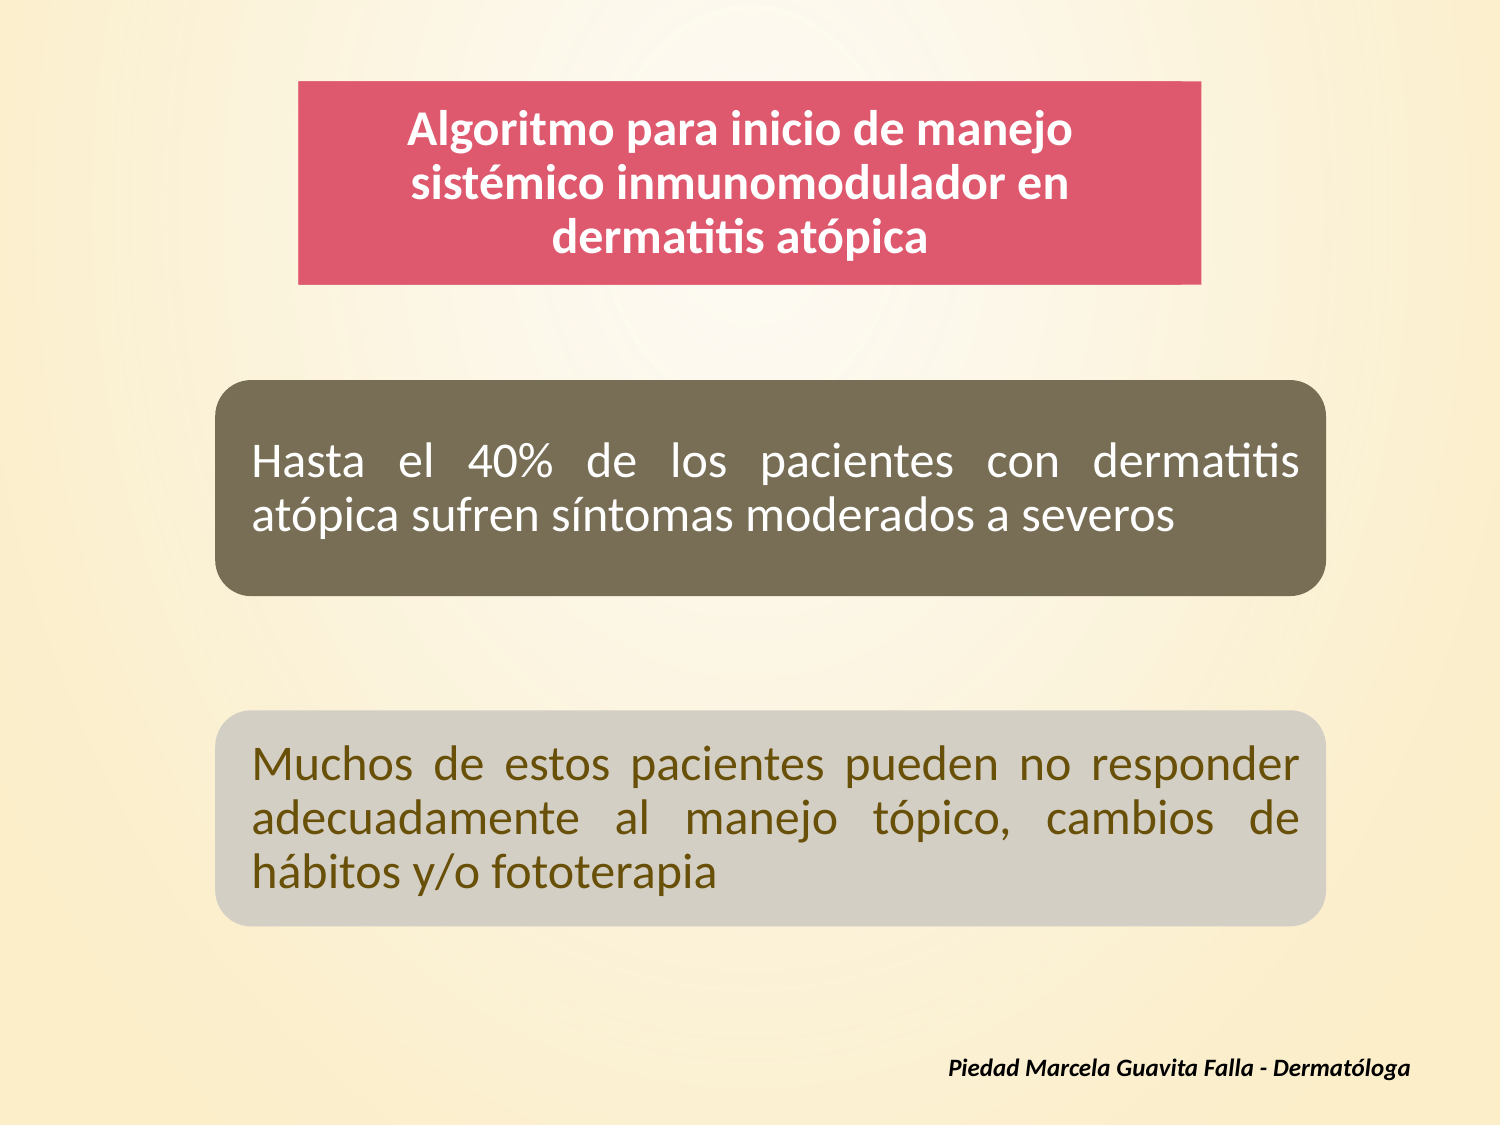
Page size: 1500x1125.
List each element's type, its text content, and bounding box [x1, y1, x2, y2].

text_box Piedad Marcela Guavita Falla - Dermatóloga [933, 1043, 1433, 1089]
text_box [214, 376, 1327, 1044]
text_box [298, 81, 1202, 285]
